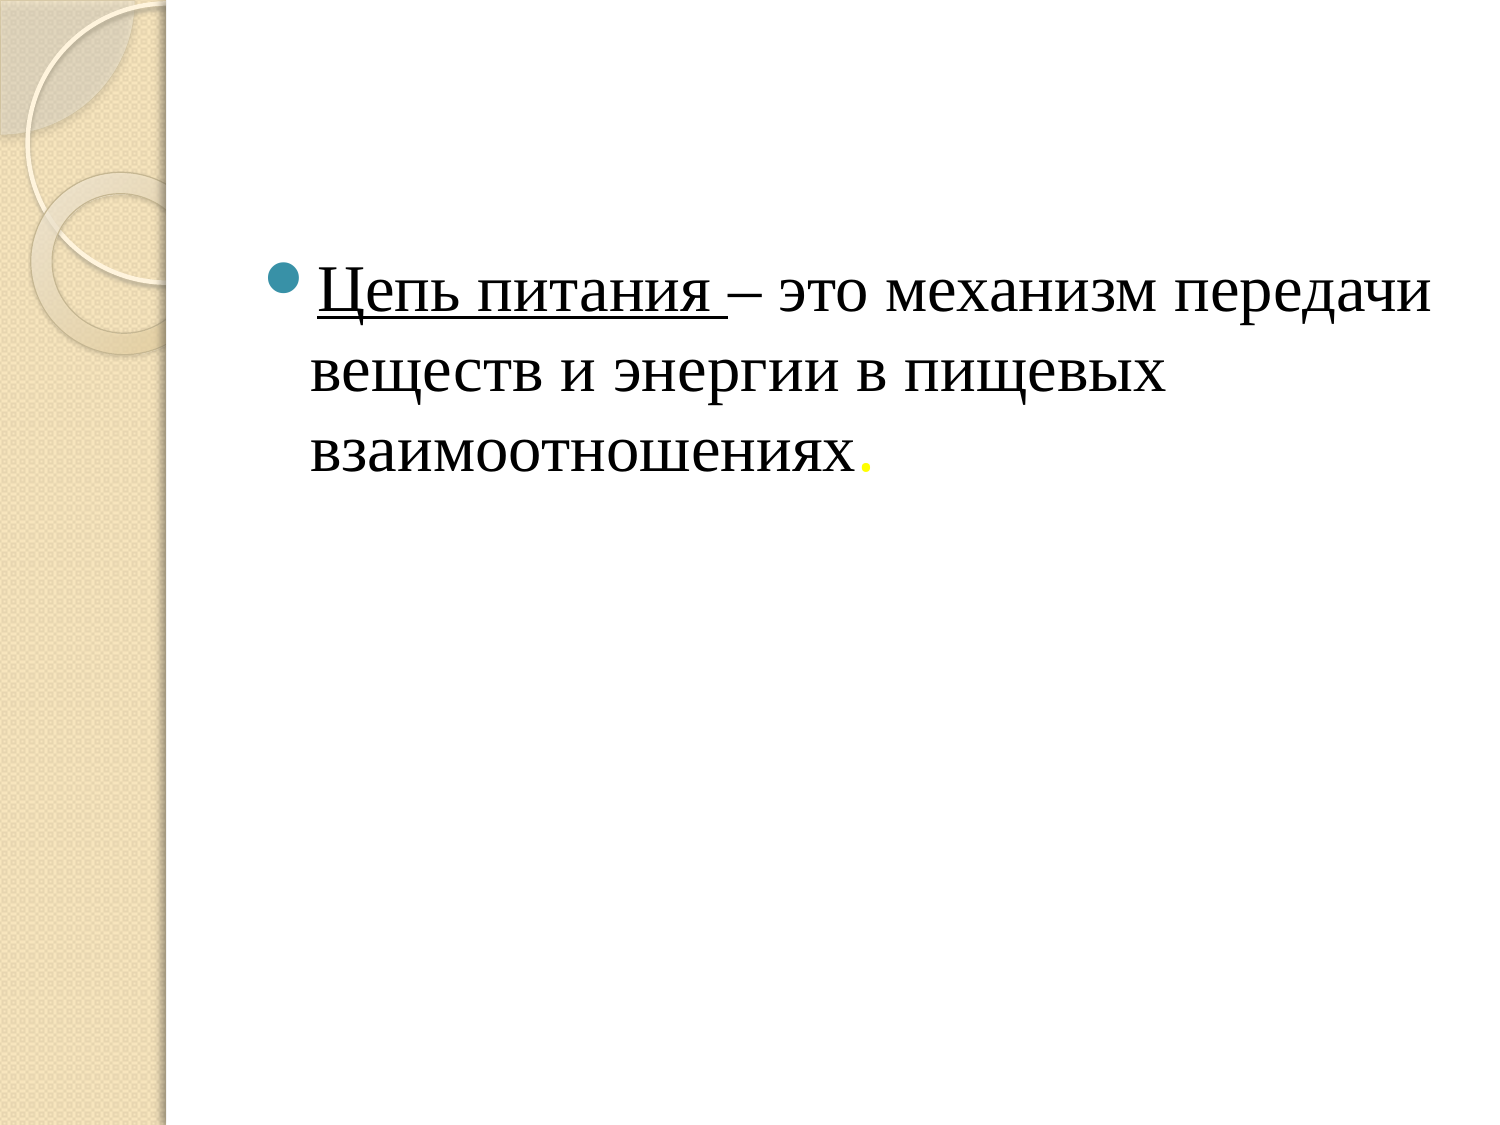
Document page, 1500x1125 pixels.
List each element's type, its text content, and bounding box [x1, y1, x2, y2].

list Цепь питания – это механизм передачи веществ и энергии в пищевых взаимоотношениях. [235, 237, 1466, 1025]
